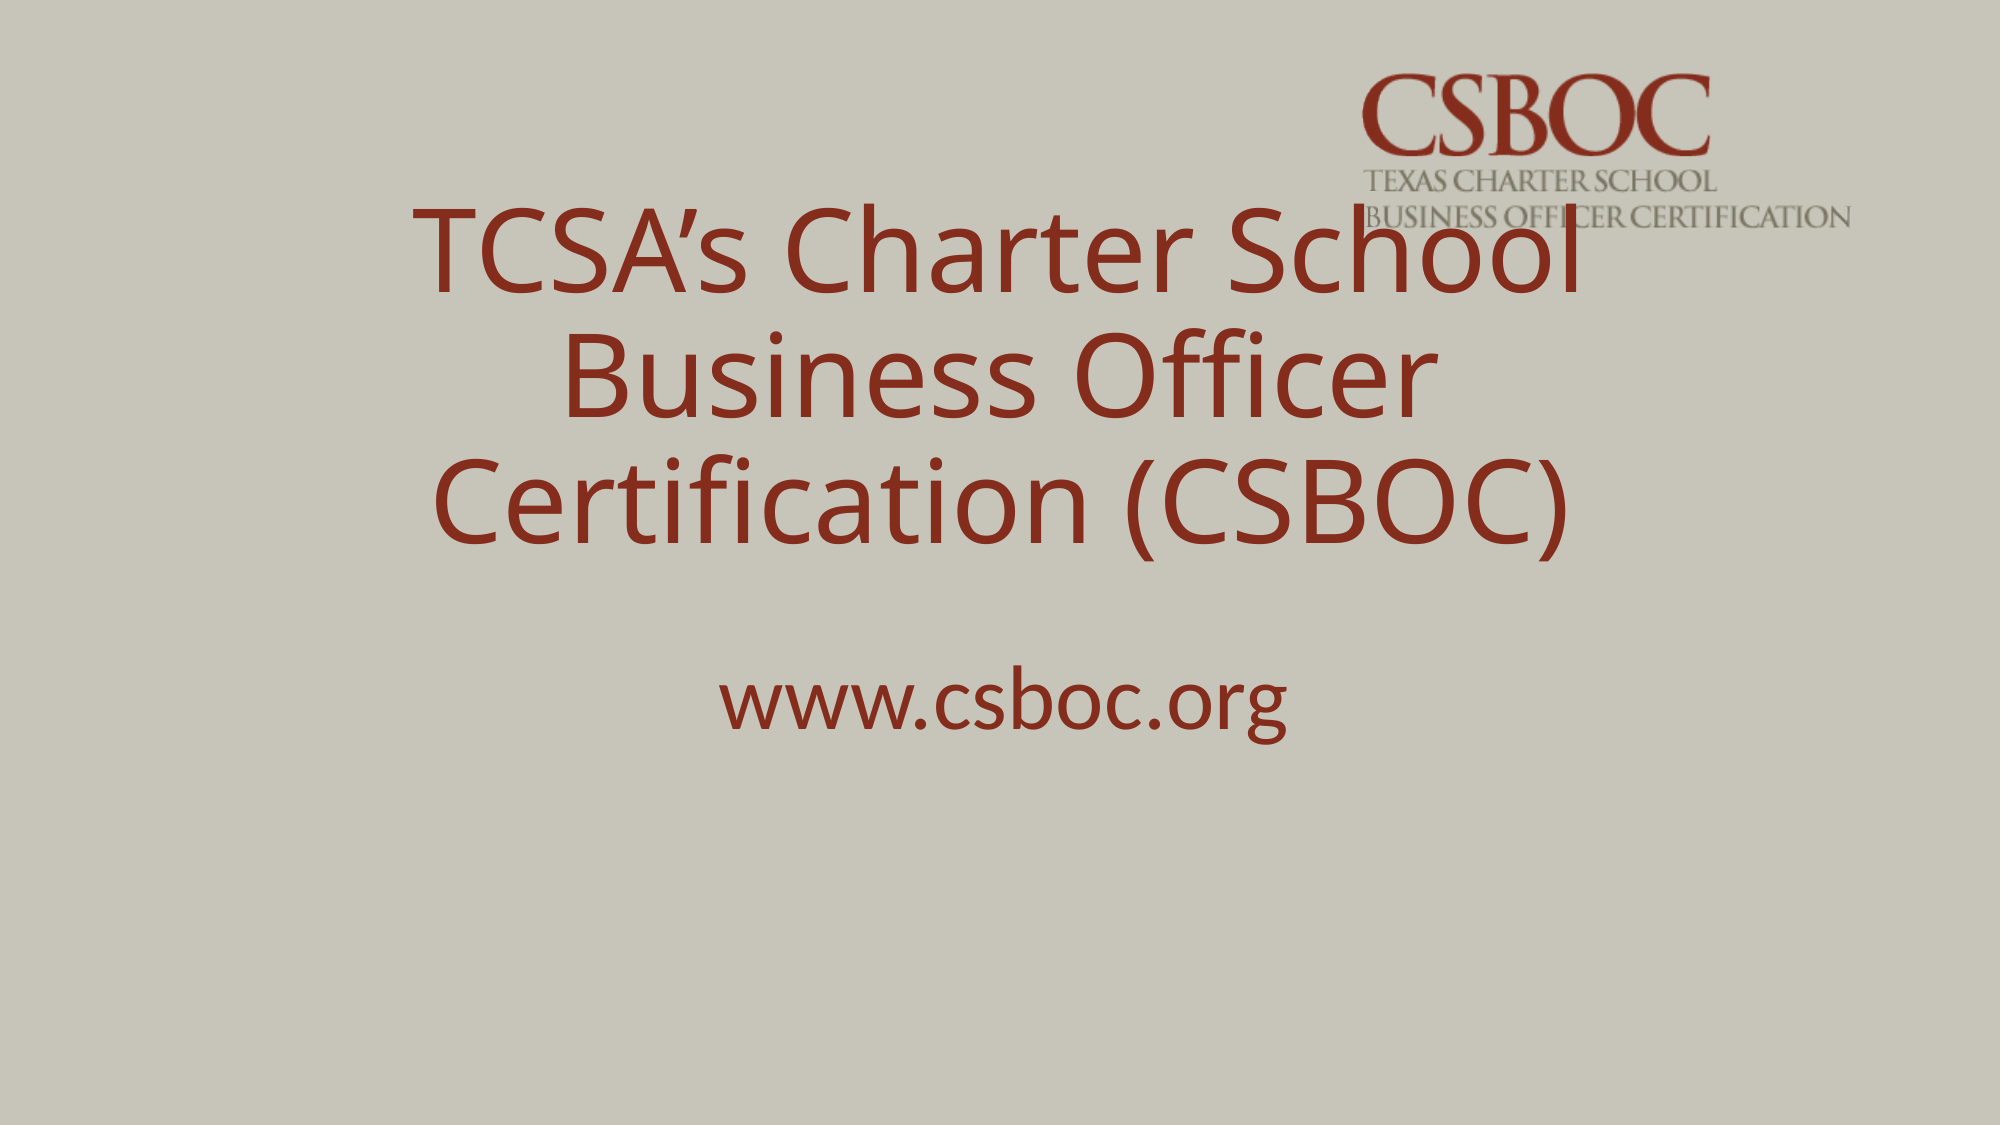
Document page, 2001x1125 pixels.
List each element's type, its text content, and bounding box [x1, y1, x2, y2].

subtitle www.csboc.org [254, 642, 1755, 915]
title TCSA’s Charter School Business Officer Certification (CSBOC) [249, 184, 1750, 576]
picture [1360, 70, 1863, 231]
